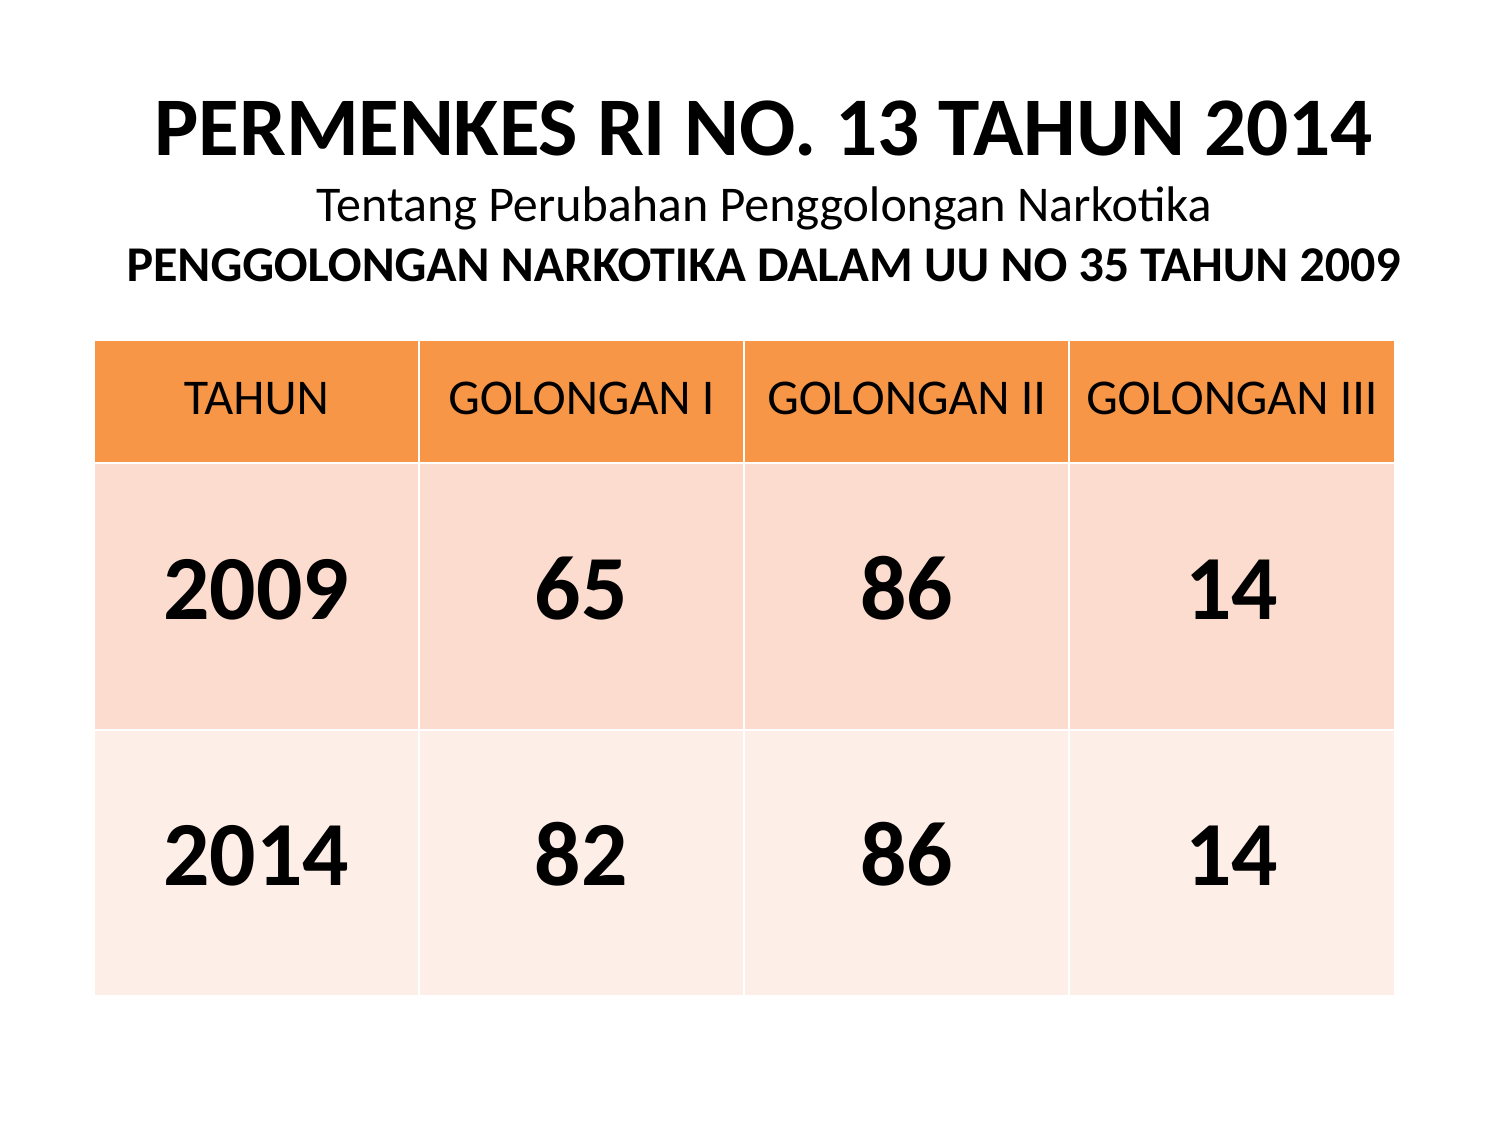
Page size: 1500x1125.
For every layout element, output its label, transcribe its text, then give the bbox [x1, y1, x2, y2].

table_cell 86 [745, 731, 1068, 995]
table_header GOLONGAN III [1070, 341, 1394, 462]
table_header GOLONGAN II [745, 341, 1068, 462]
table_cell 14 [1070, 464, 1394, 729]
table_header GOLONGAN I [420, 341, 743, 462]
table_cell 82 [420, 731, 743, 995]
table_cell 86 [745, 464, 1068, 729]
title PERMENKES RI NO. 13 TAHUN 2014 Tentang Perubahan Penggolongan Narkotika PENGGOLONGAN NARKOTIKA DALAM UU NO 35 TAHUN 2009 [74, 46, 1454, 317]
table_cell 2014 [95, 731, 418, 995]
table_cell 14 [1070, 731, 1394, 995]
table_cell 65 [420, 464, 743, 729]
table_header TAHUN [95, 341, 418, 462]
table_cell 2009 [95, 464, 418, 729]
